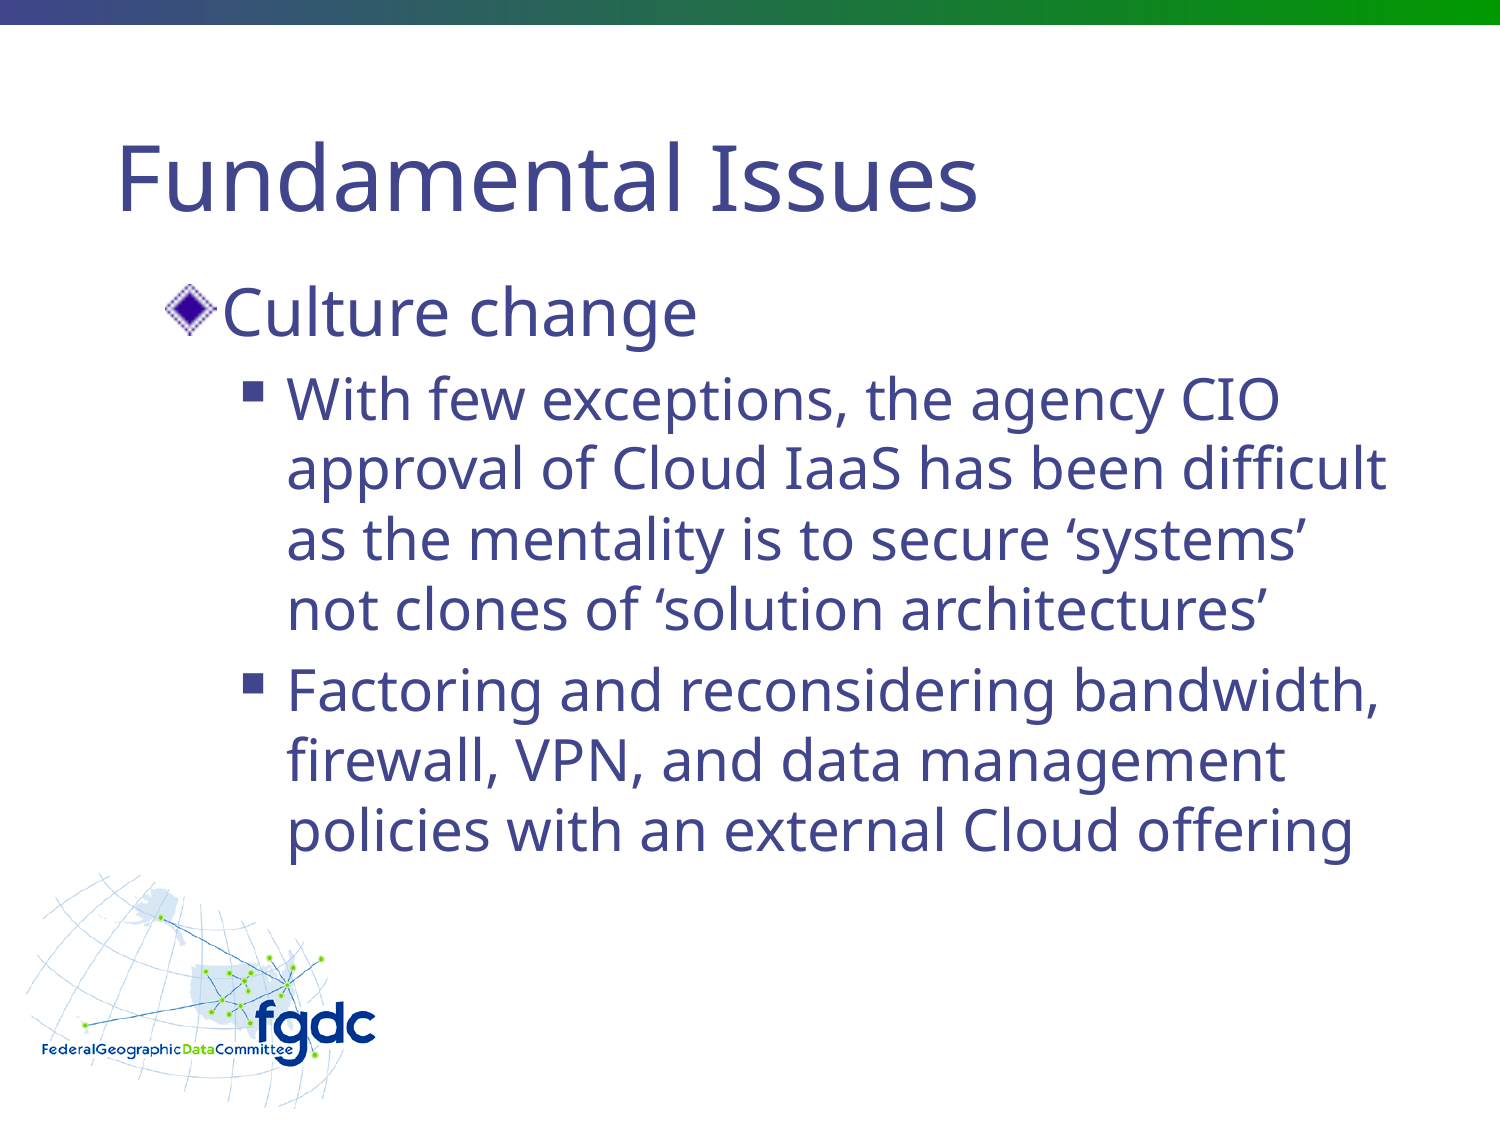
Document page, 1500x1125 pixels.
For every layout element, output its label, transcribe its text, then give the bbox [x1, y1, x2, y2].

picture [165, 284, 217, 336]
title Fundamental Issues [99, 49, 1376, 238]
list Culture change With few exceptions, the agency CIO approval of Cloud IaaS has been difficult as the mentality is to secure ‘systems’ not clones of ‘solution architectures’ Factoring and reconsidering bandwidth, firewall, VPN, and data management policies with an external Cloud offering [149, 262, 1426, 963]
